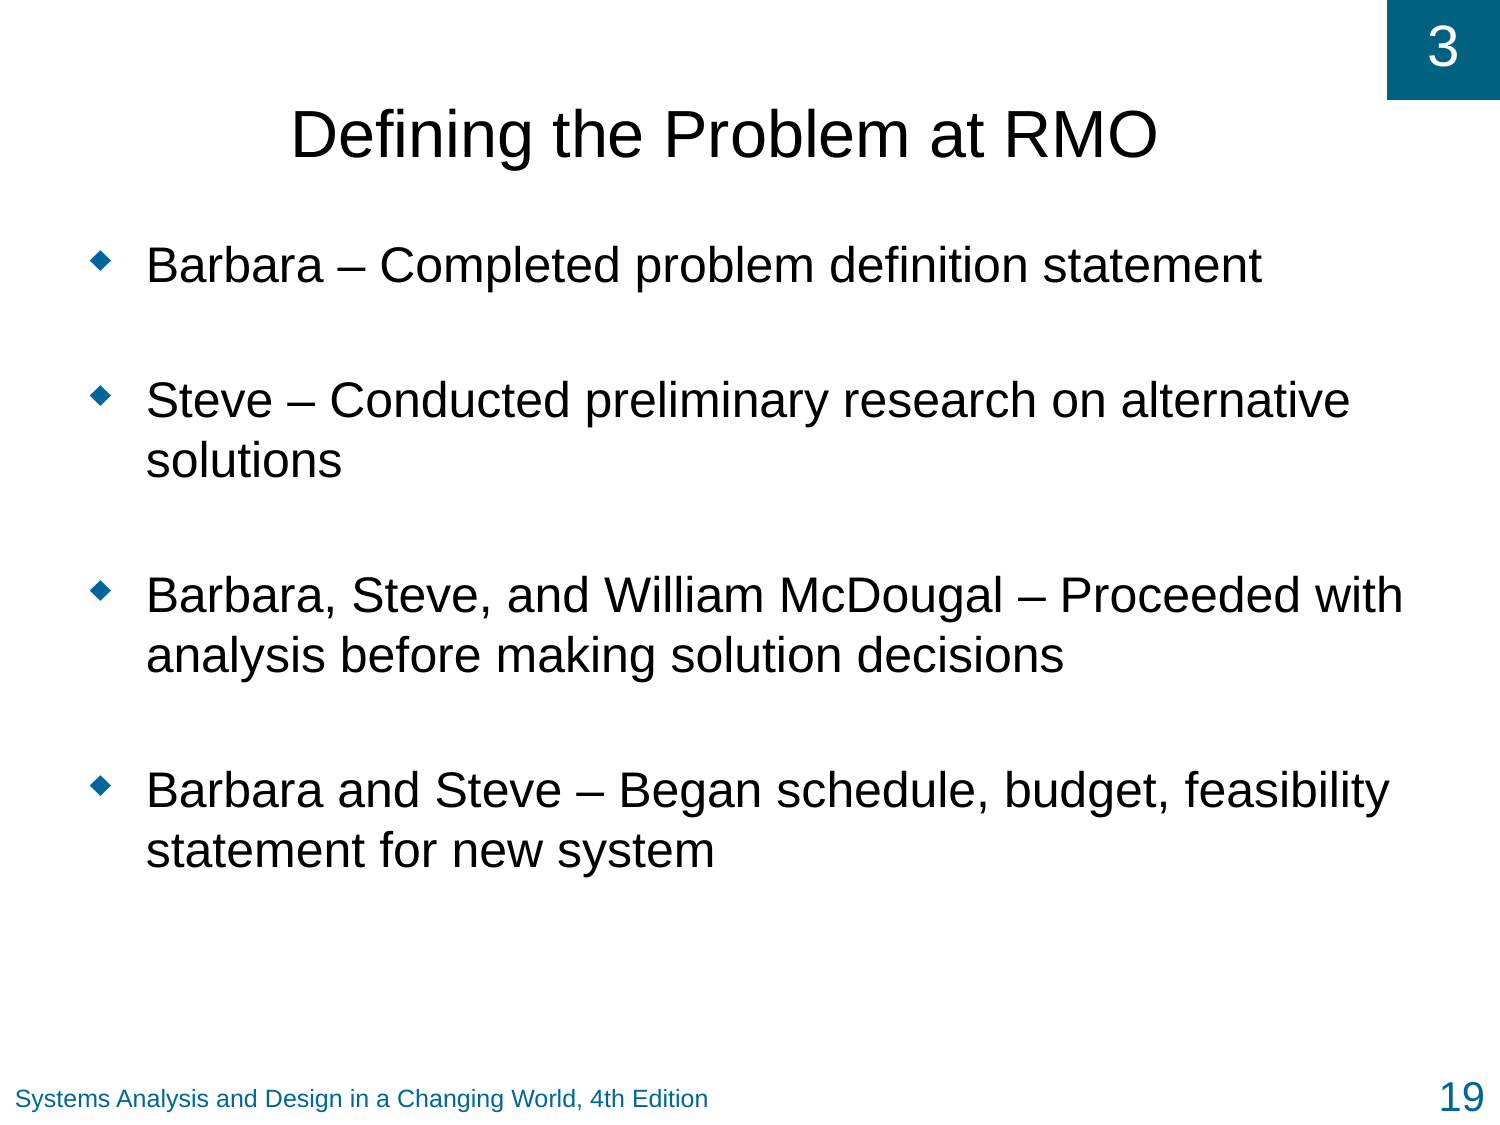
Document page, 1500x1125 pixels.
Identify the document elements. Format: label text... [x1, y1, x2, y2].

footer Systems Analysis and Design in a Changing World, 4th Edition [0, 1074, 1138, 1125]
list Barbara – Completed problem definition statement Steve – Conducted preliminary research on alternative solutions Barbara, Steve, and William McDougal – Proceeded with analysis before making solution decisions Barbara and Steve – Began schedule, budget, feasibility statement for new system [74, 224, 1451, 1038]
title Defining the Problem at RMO [74, 37, 1376, 224]
slide_number 19 [1149, 1062, 1500, 1125]
